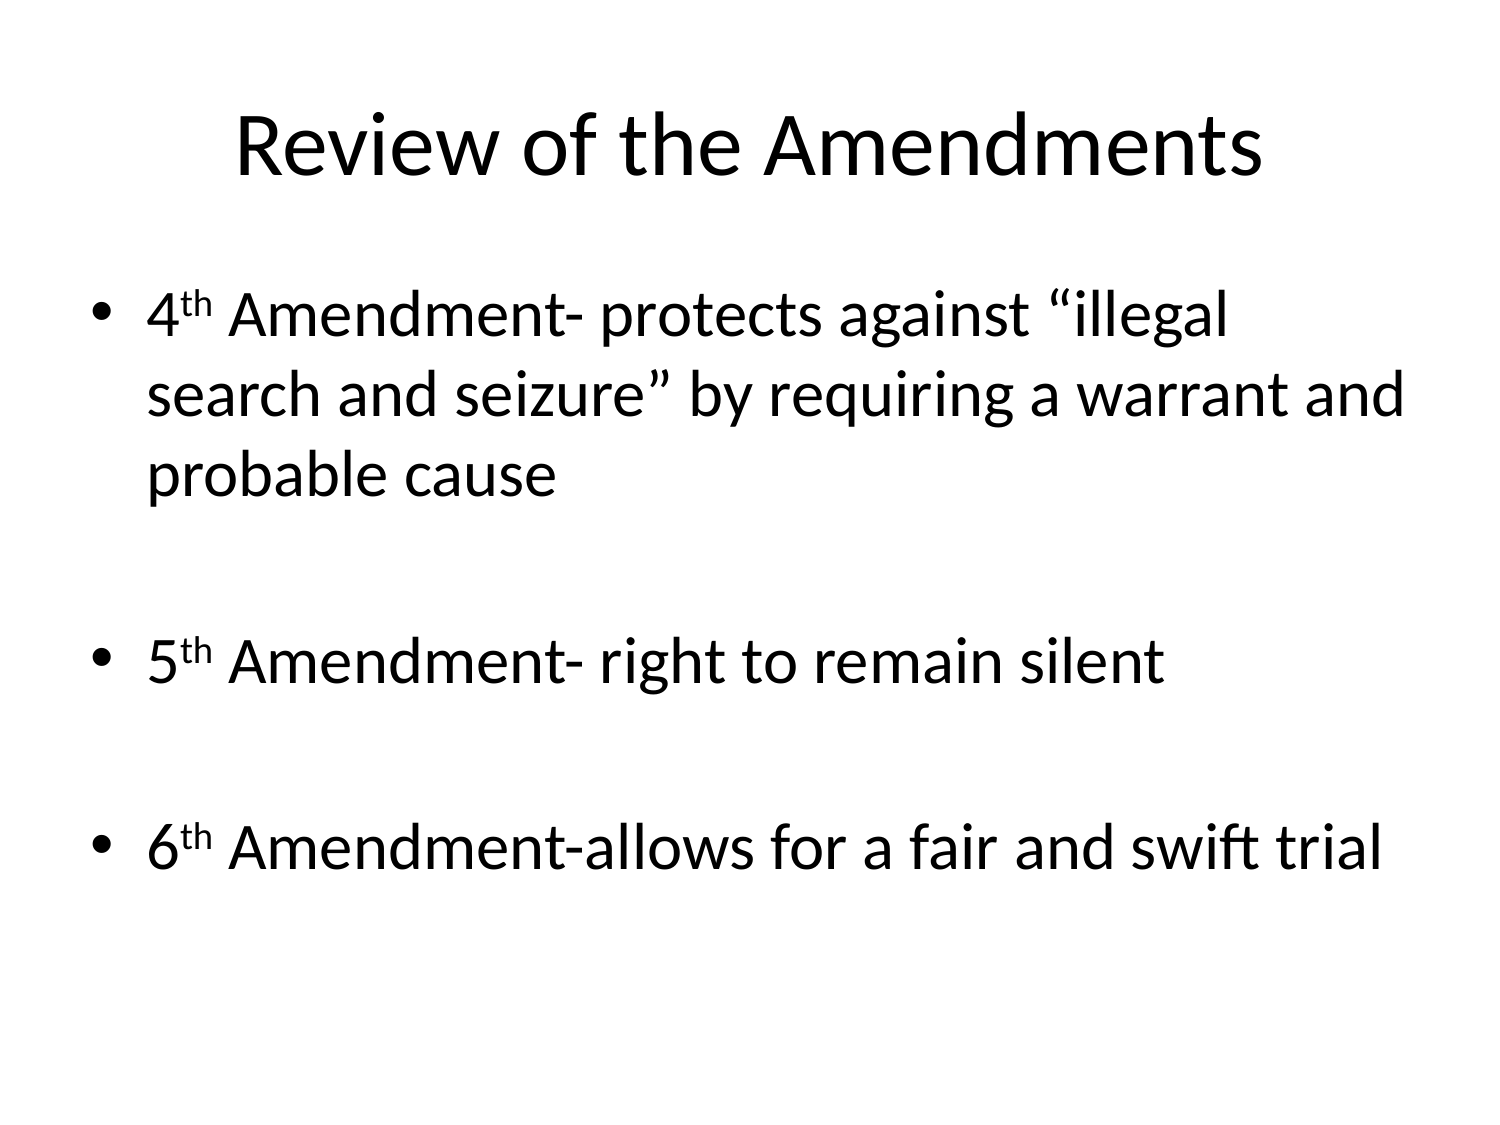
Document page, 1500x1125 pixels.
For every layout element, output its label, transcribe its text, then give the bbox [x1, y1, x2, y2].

title Review of the Amendments [75, 45, 1425, 233]
list 4th Amendment- protects against “illegal search and seizure” by requiring a warrant and probable cause 5th Amendment- right to remain silent 6th Amendment-allows for a fair and swift trial [75, 262, 1425, 1005]
